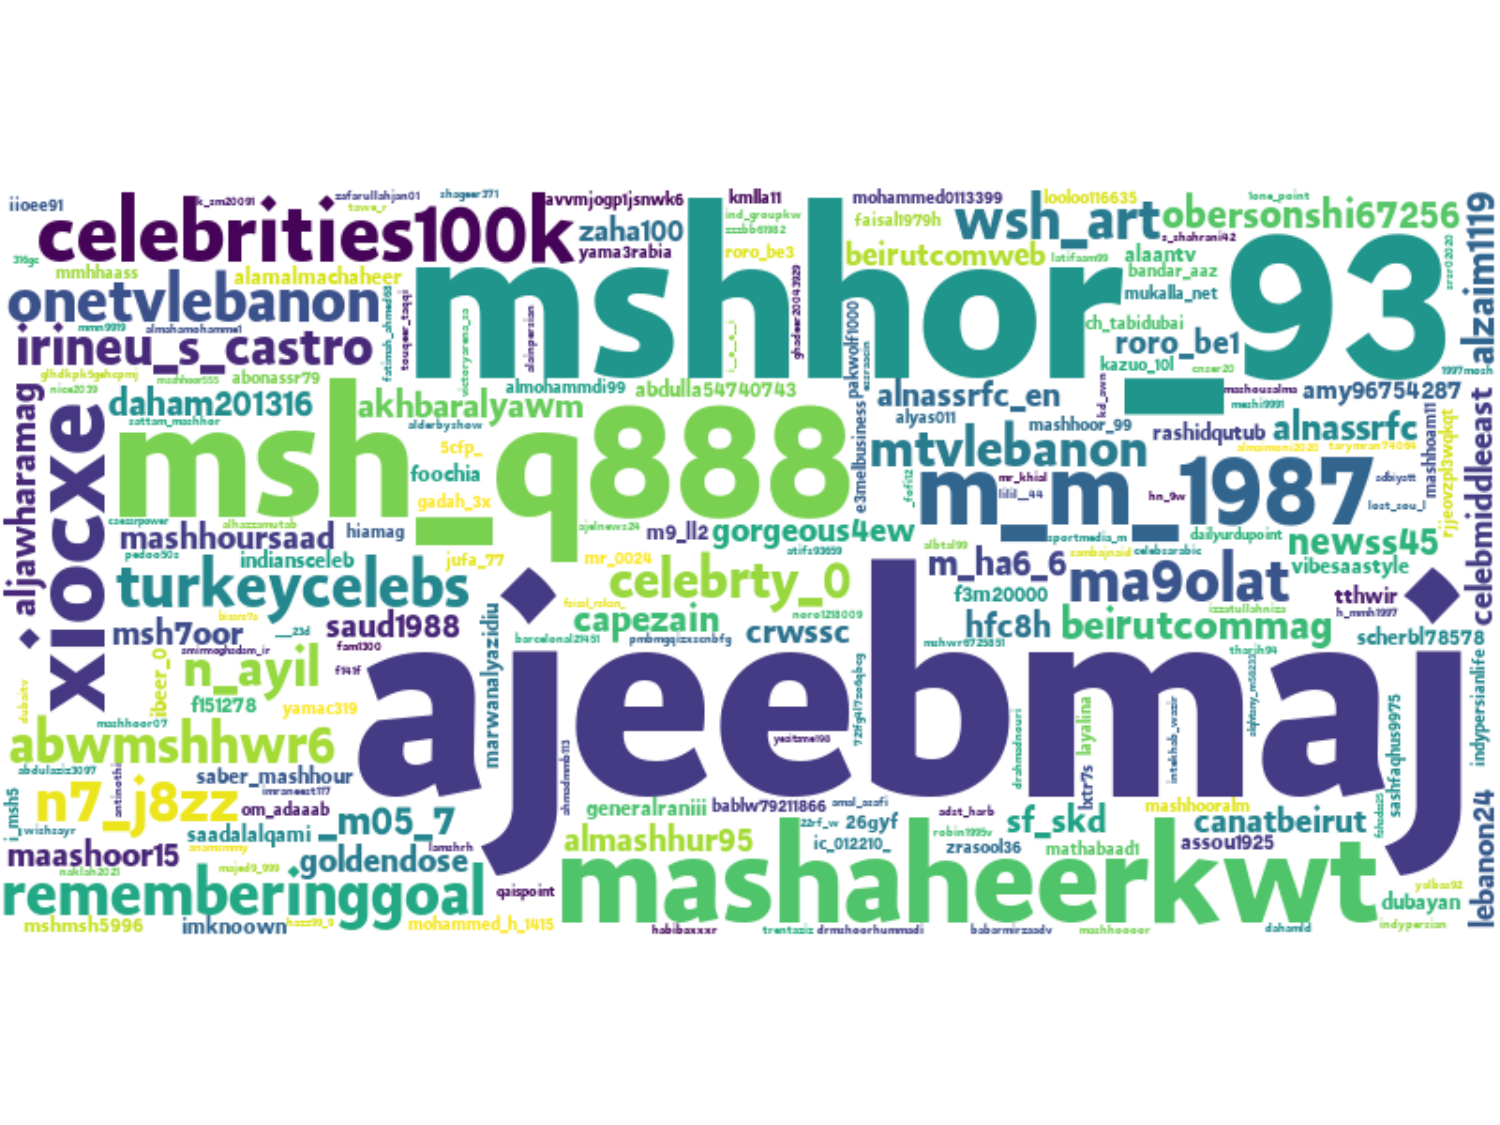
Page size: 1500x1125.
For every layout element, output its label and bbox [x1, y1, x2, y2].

picture [0, 187, 1500, 938]
